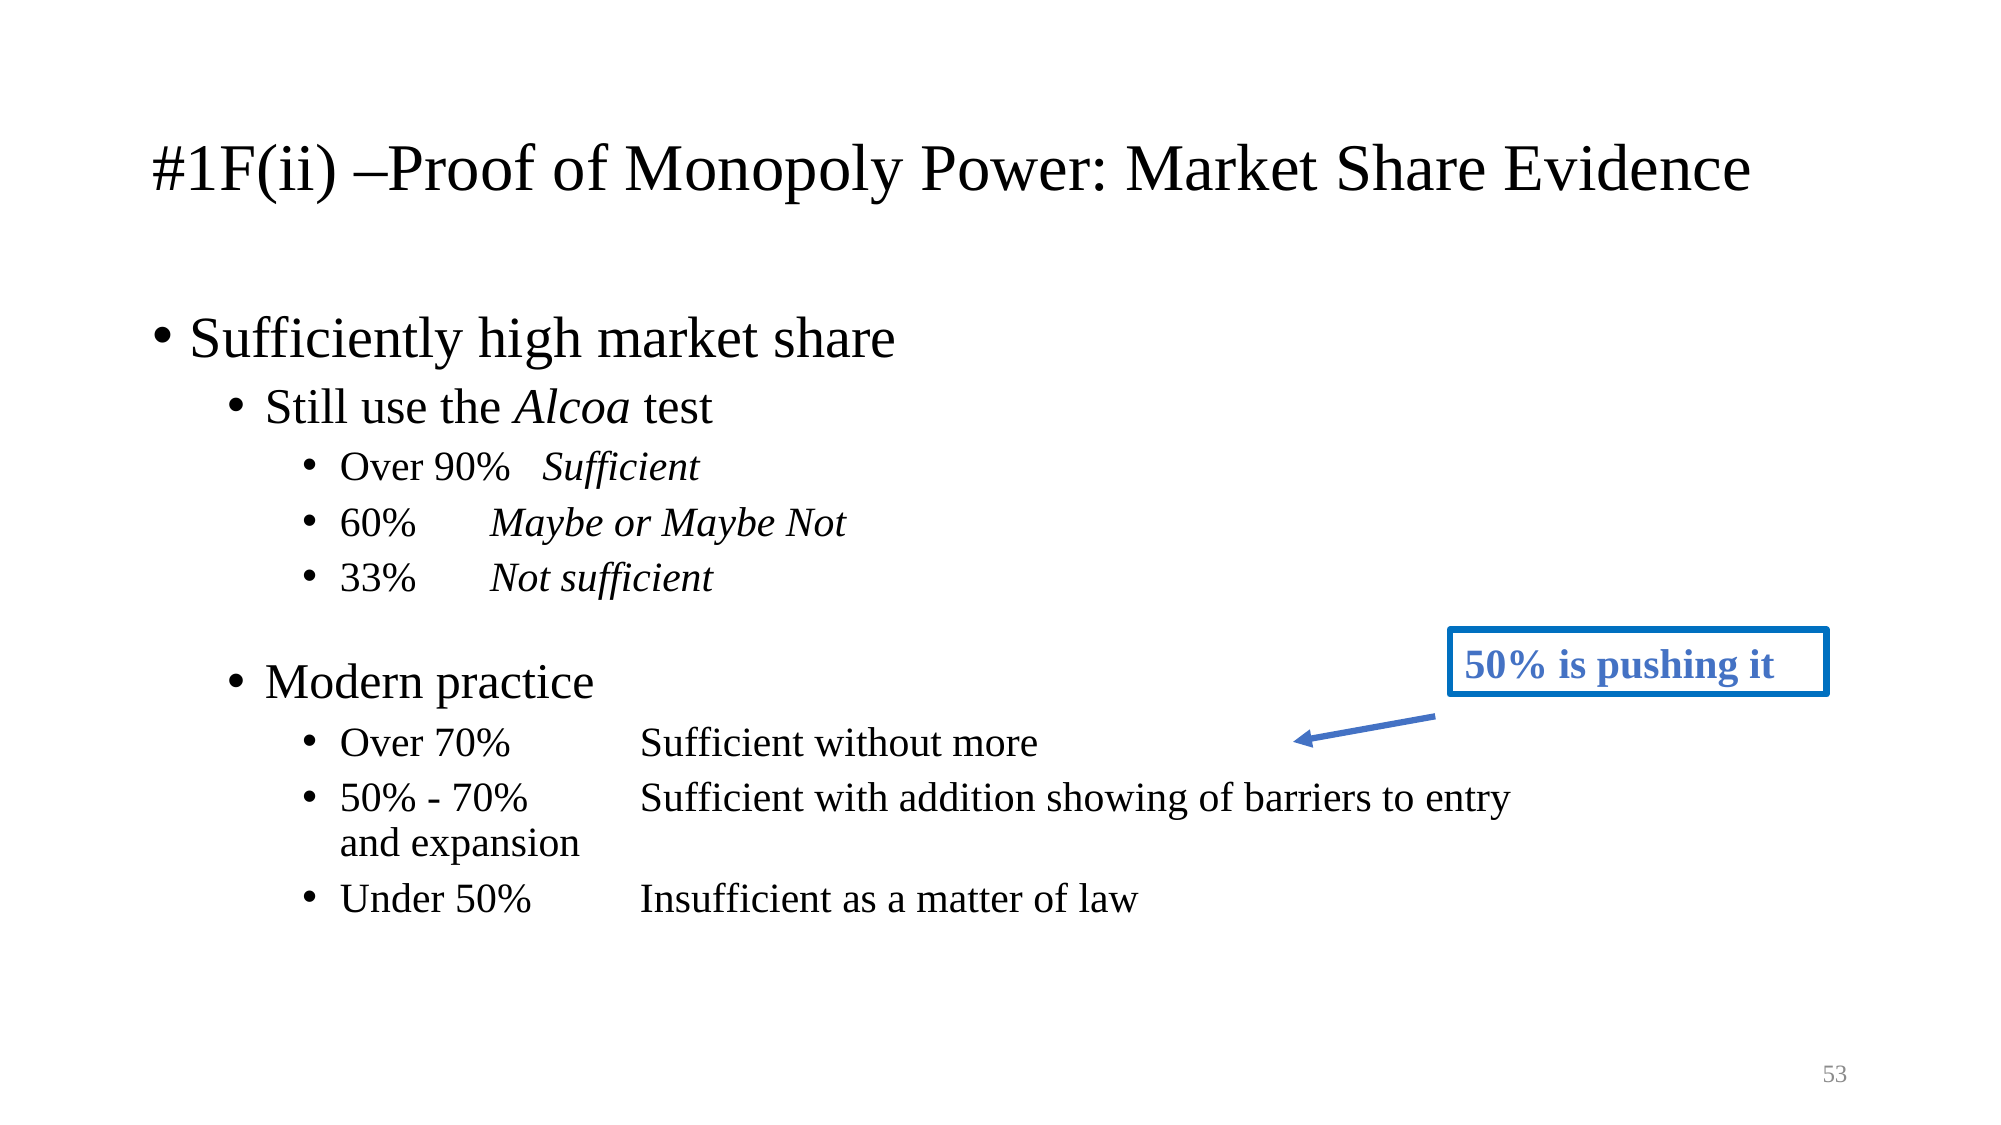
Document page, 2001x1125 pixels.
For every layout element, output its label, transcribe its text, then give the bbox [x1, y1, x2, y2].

list Sufficiently high market share Still use the Alcoa test Over 90% Sufficient 60% Maybe or Maybe Not 33% Not sufficient Modern practice Over 70% Sufficient without more 50% - 70% Sufficient with addition showing of barriers to entry and expansion Under 50% Insufficient as a matter of law [137, 299, 1546, 1014]
slide_number 53 [1412, 1042, 1863, 1103]
title #1F(ii) –Proof of Monopoly Power: Market Share Evidence [137, 59, 1863, 278]
text_box 50% is pushing it [1449, 629, 1827, 695]
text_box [1293, 716, 1436, 742]
